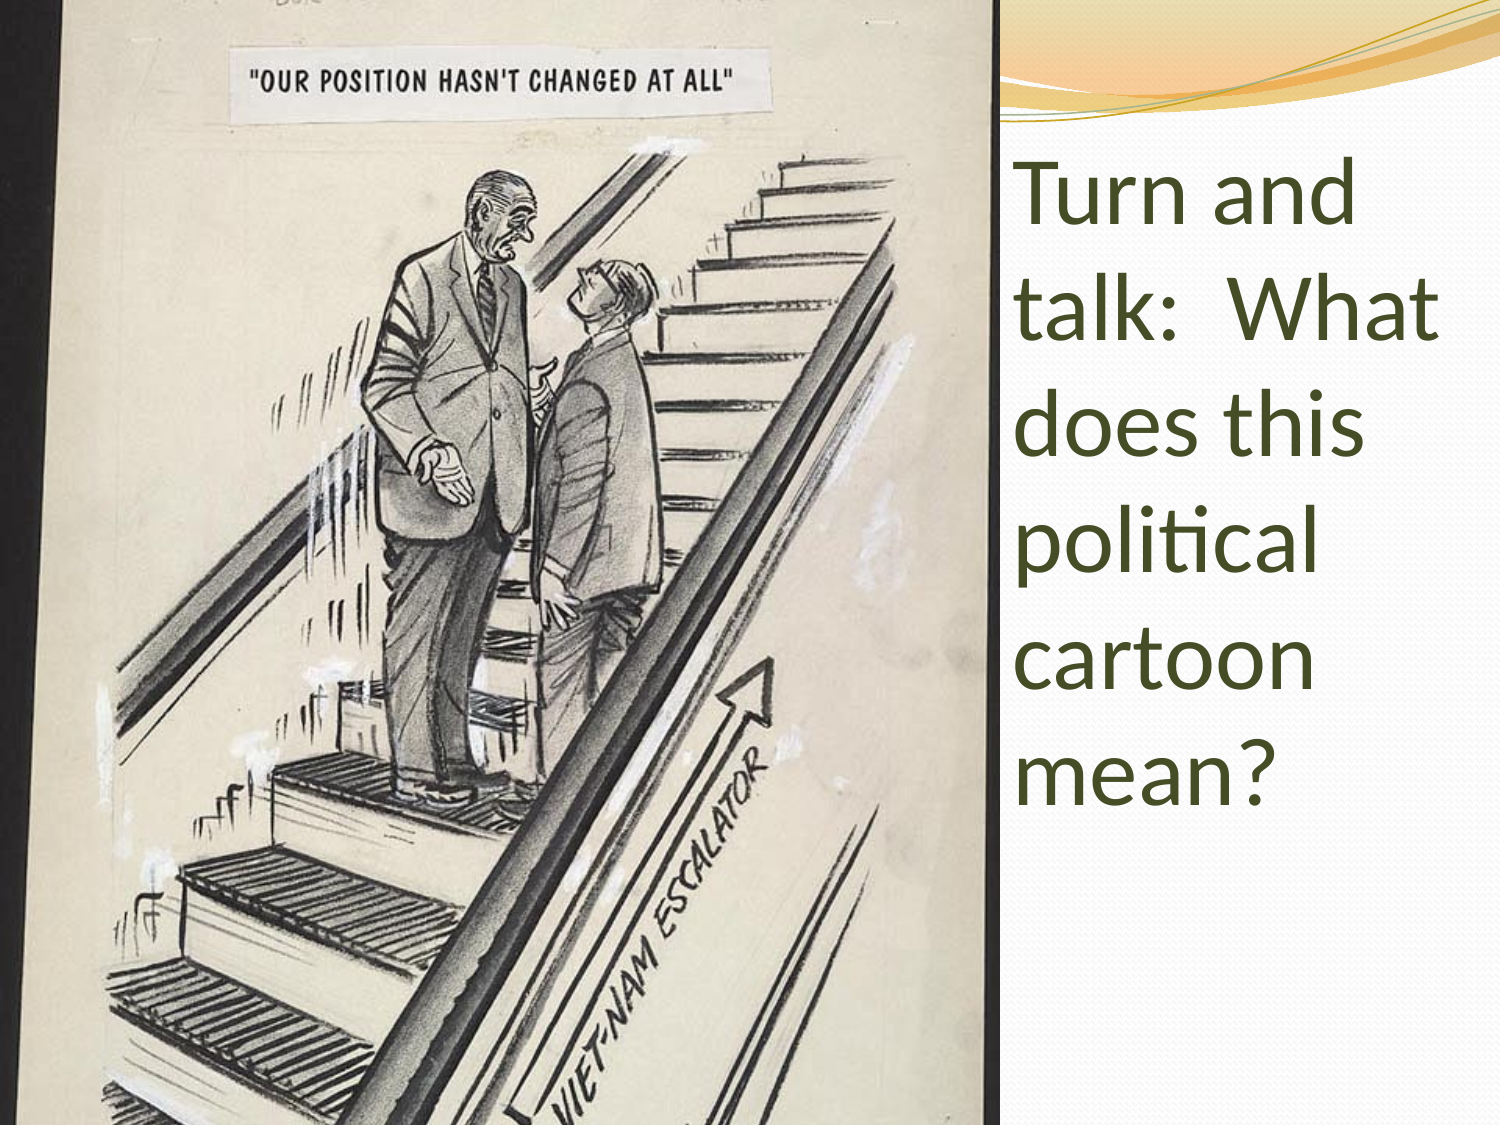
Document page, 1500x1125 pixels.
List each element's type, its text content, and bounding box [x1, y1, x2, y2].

title Turn and talk: What does this political cartoon mean? [1012, 115, 1475, 825]
picture [0, 0, 1001, 1125]
